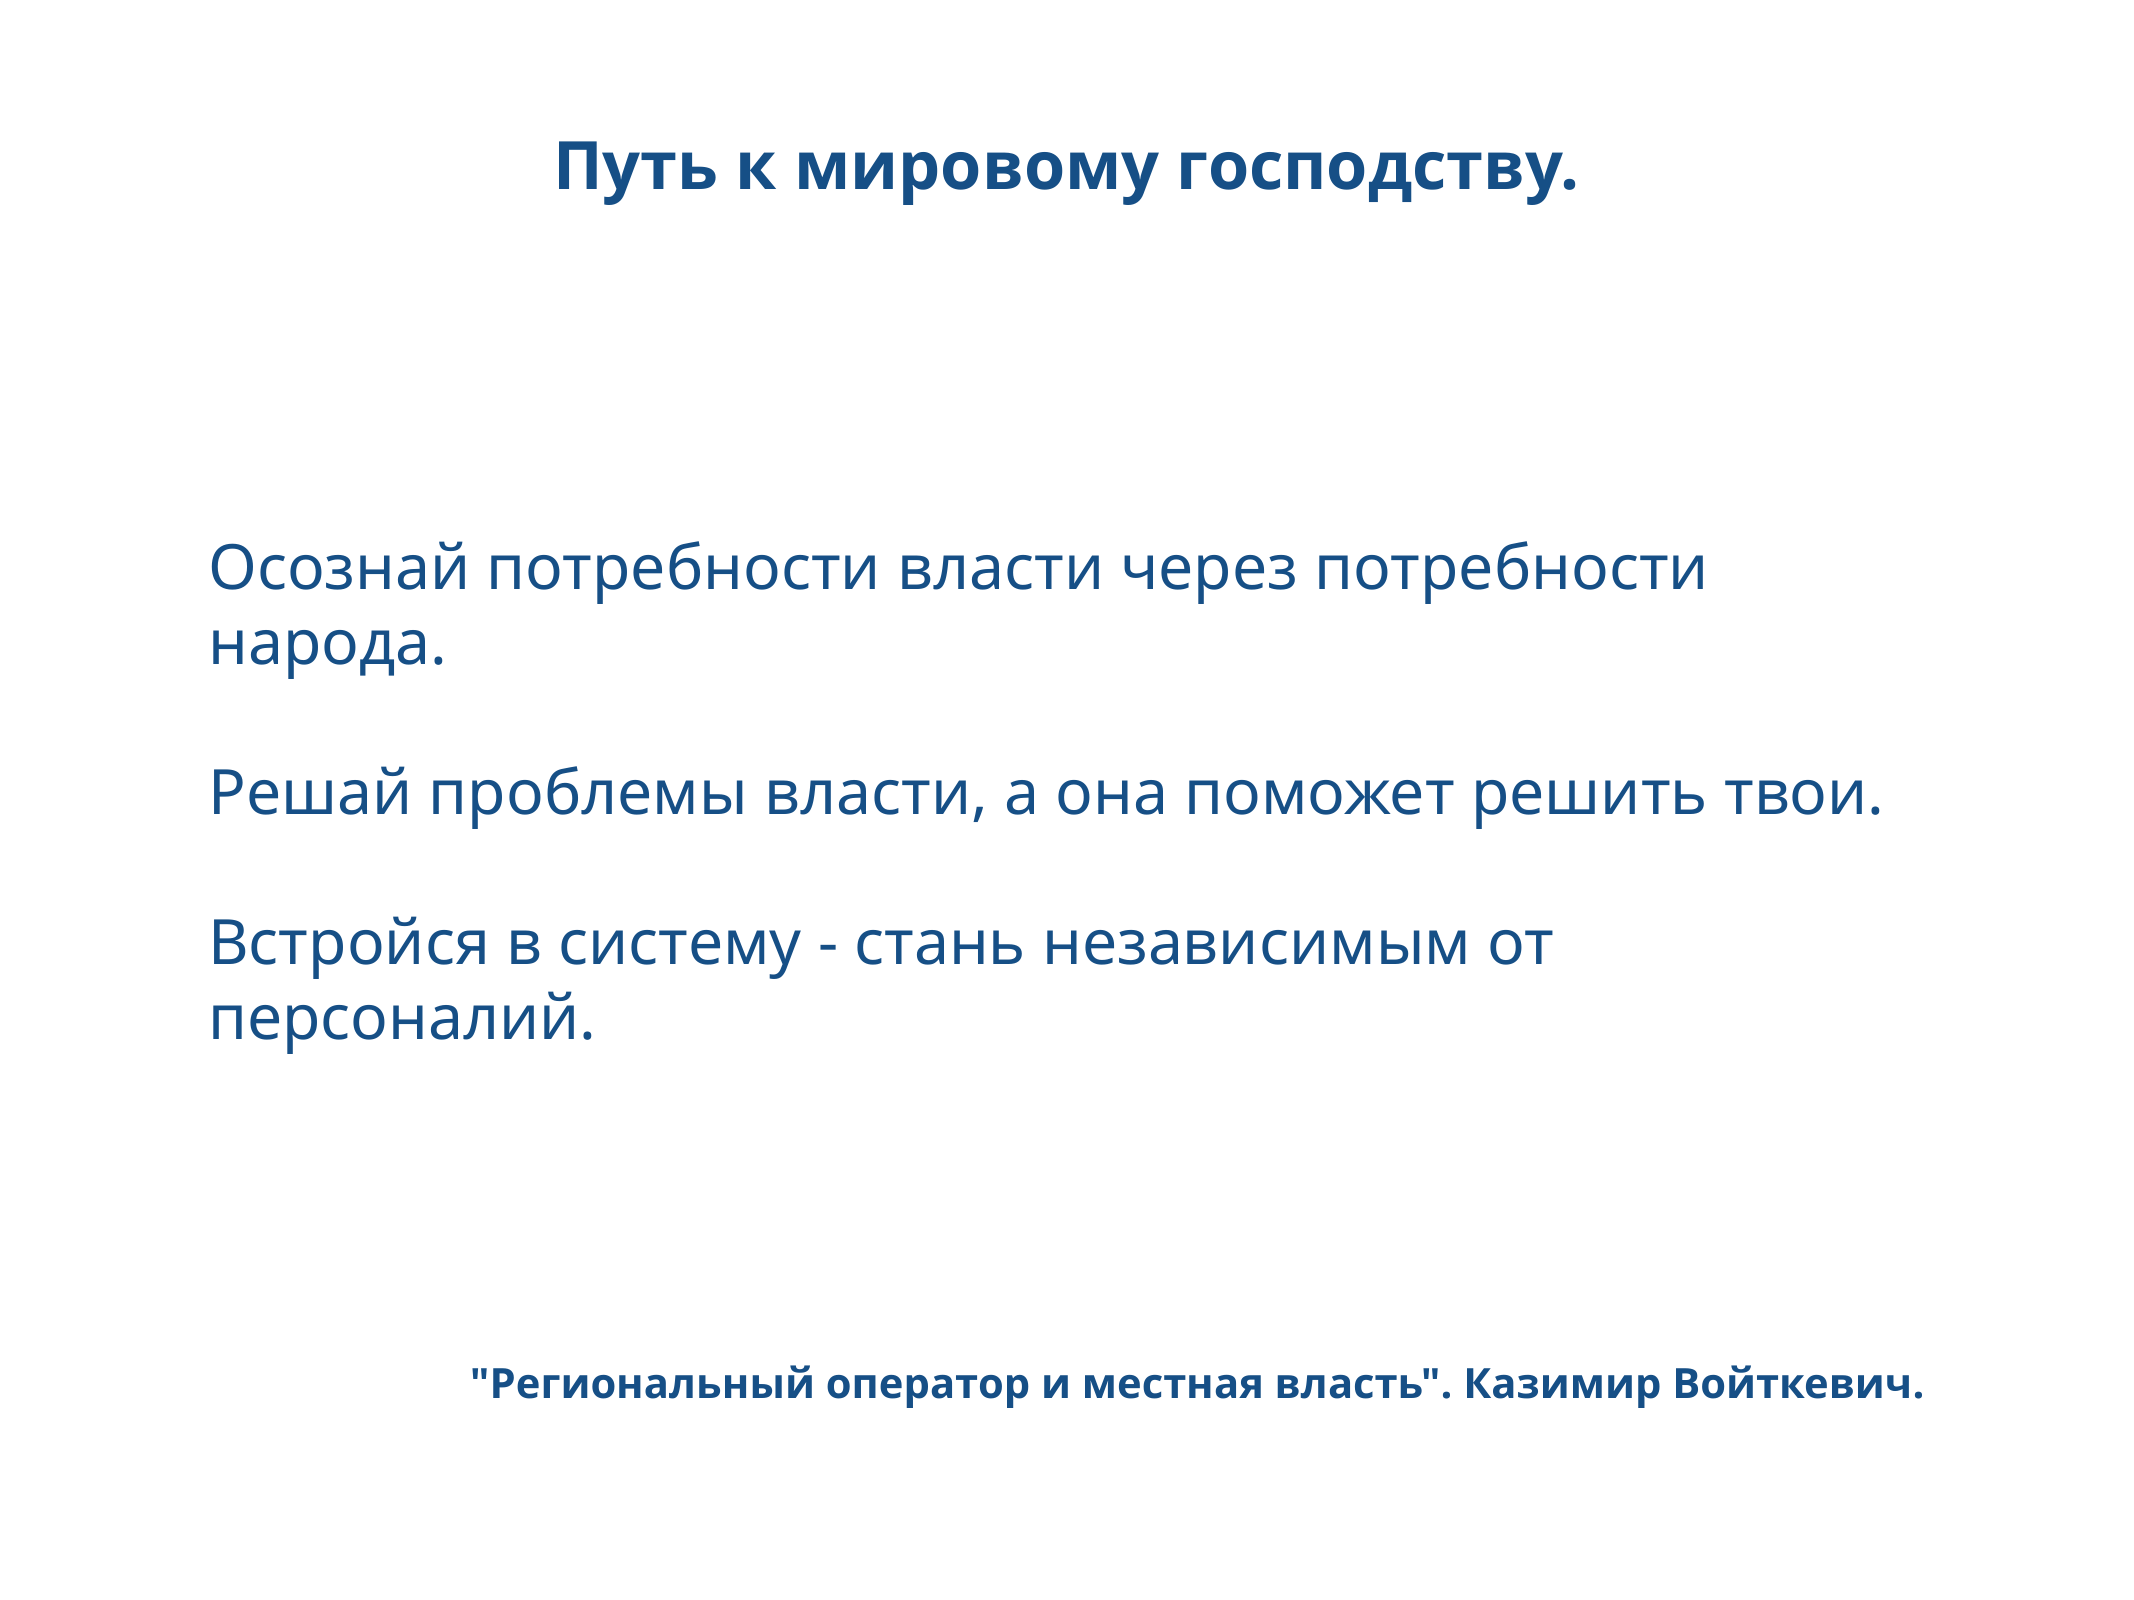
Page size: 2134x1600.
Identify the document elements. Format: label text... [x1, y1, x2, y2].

list Путь к мировому господству. [207, 122, 1926, 245]
title Осознай потребности власти через потребности народа. Решай проблемы власти, а она поможет решить твои. Встройся в систему - стань независимым от персоналий. [207, 376, 1926, 1224]
text_box "Региональный оператор и местная власть". Казимир Войткевич. [208, 1356, 1925, 1435]
